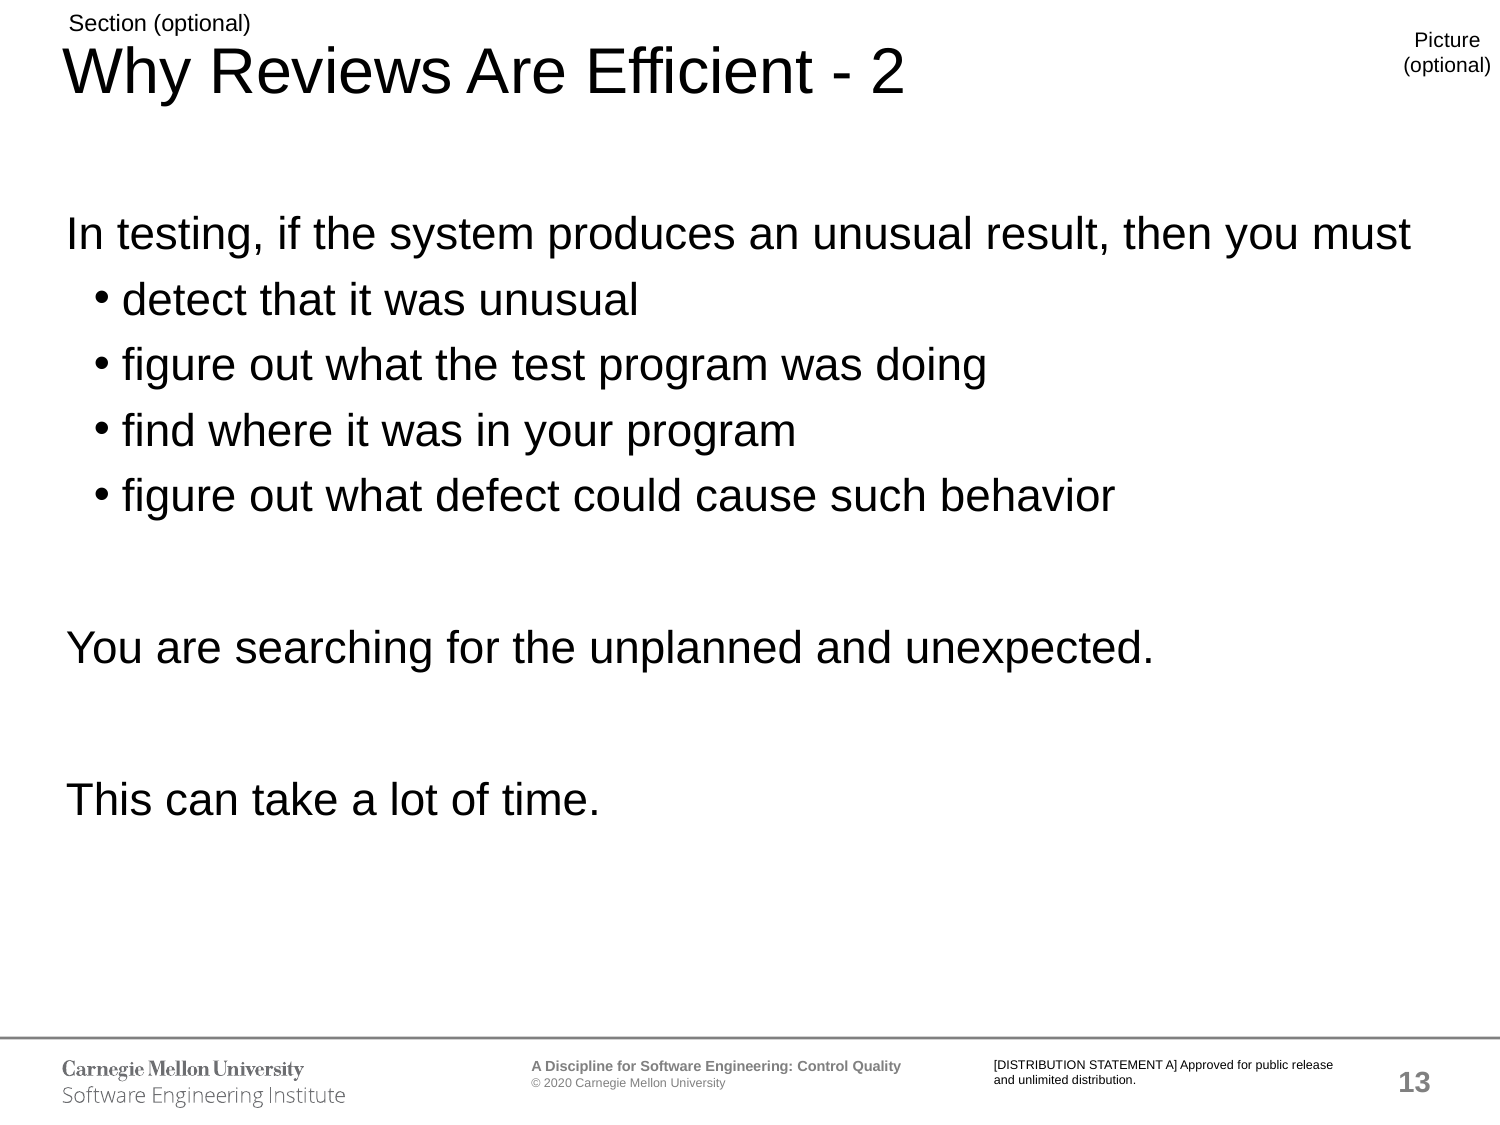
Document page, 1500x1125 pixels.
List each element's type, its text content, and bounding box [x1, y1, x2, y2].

title Why Reviews Are Efficient - 2 [62, 37, 1338, 182]
list In testing, if the system produces an unusual result, then you must detect that it was unusual figure out what the test program was doing find where it was in your program figure out what defect could cause such behavior You are searching for the unplanned and unexpected. This can take a lot of time. [65, 204, 1431, 1027]
